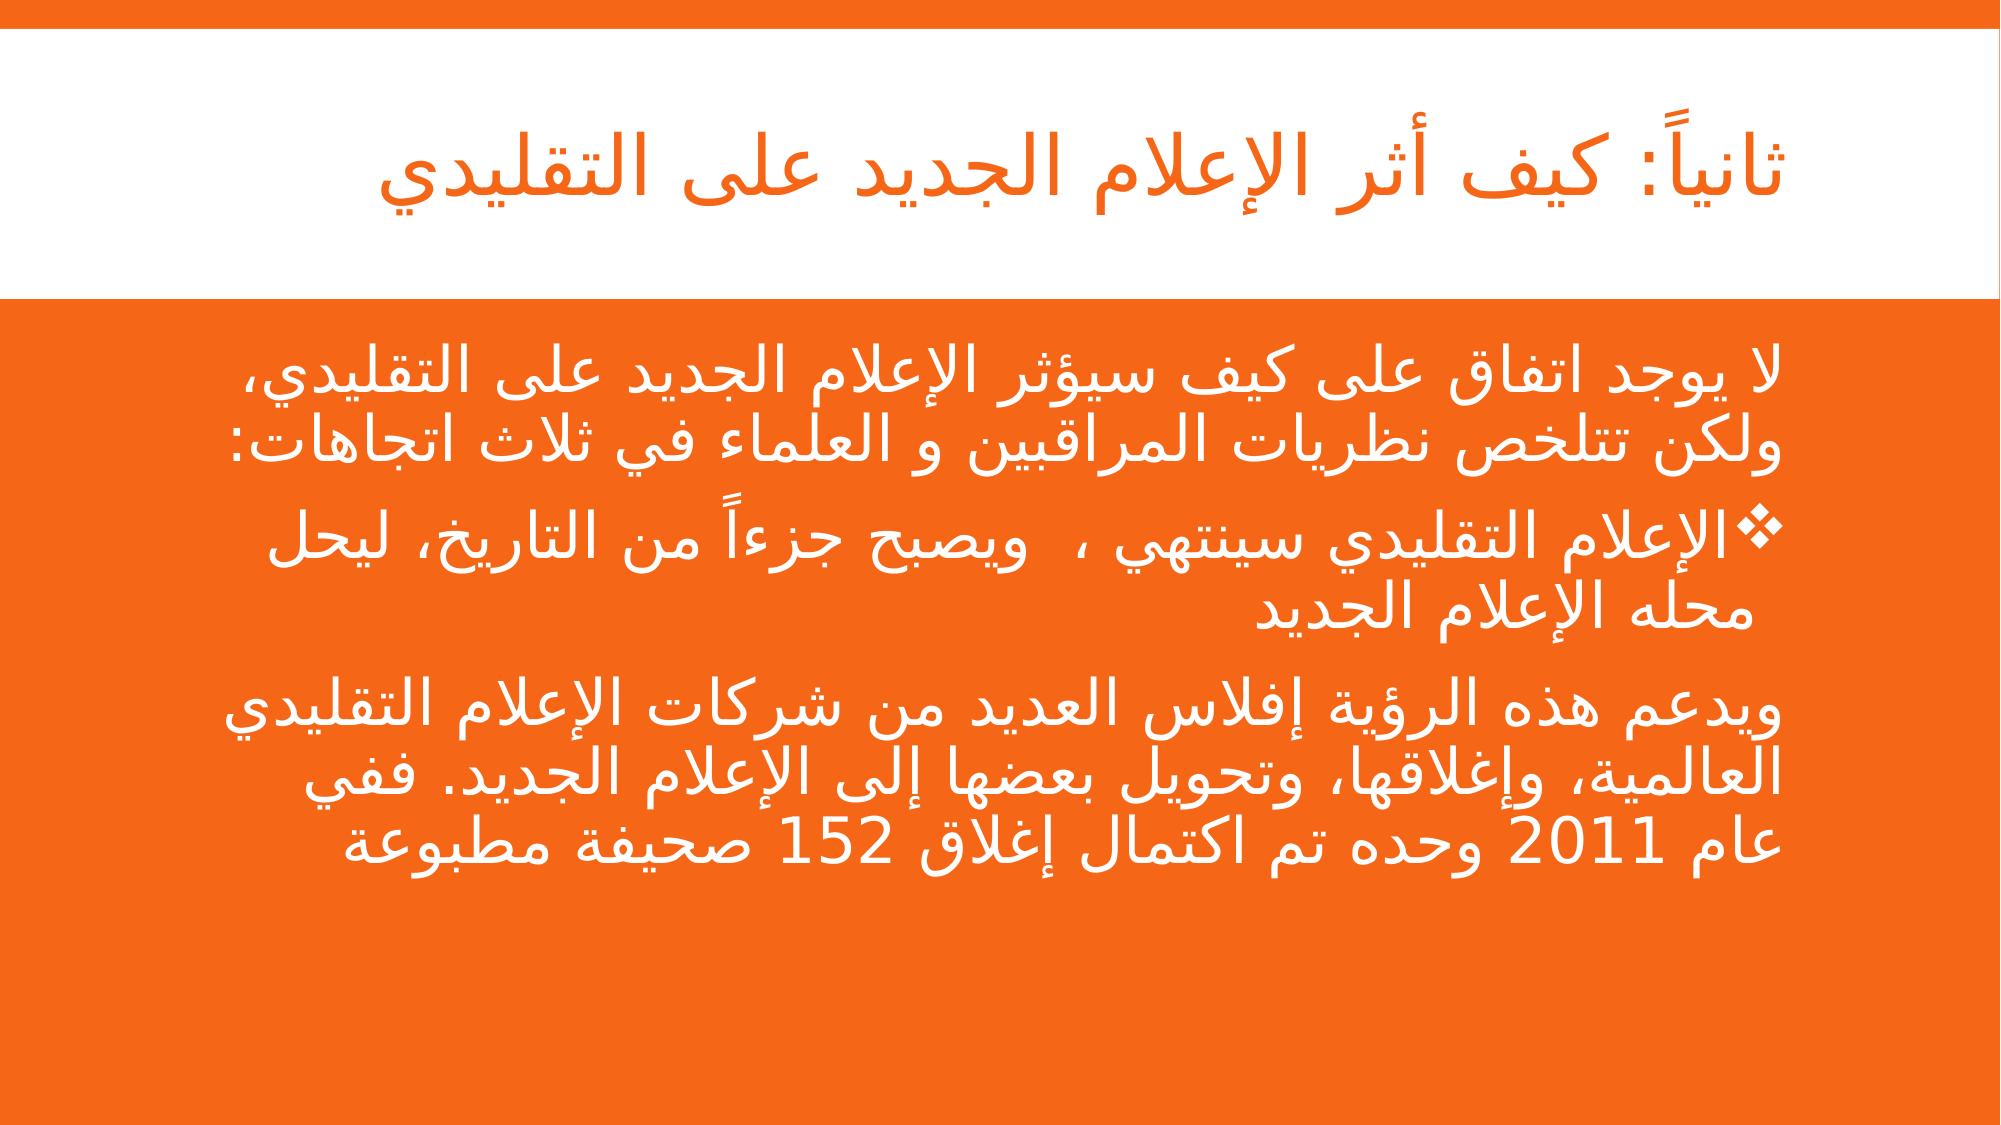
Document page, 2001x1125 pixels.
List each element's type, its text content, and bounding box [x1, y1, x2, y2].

title ثانياً: كيف أثر الإعلام الجديد على التقليدي [197, 46, 1803, 295]
list لا يوجد اتفاق على كيف سيؤثر الإعلام الجديد على التقليدي، ولكن تتلخص نظريات المراقبين و العلماء في ثلاث اتجاهات: الإعلام التقليدي سينتهي ، ويصبح جزءاً من التاريخ، ليحل محله الإعلام الجديد ويدعم هذه الرؤية إفلاس العديد من شركات الإعلام التقليدي العالمية، وإغلاقها، وتحويل بعضها إلى الإعلام الجديد. ففي عام 2011 وحده تم اكتمال إغلاق 152 صحيفة مطبوعة [197, 329, 1803, 1020]
